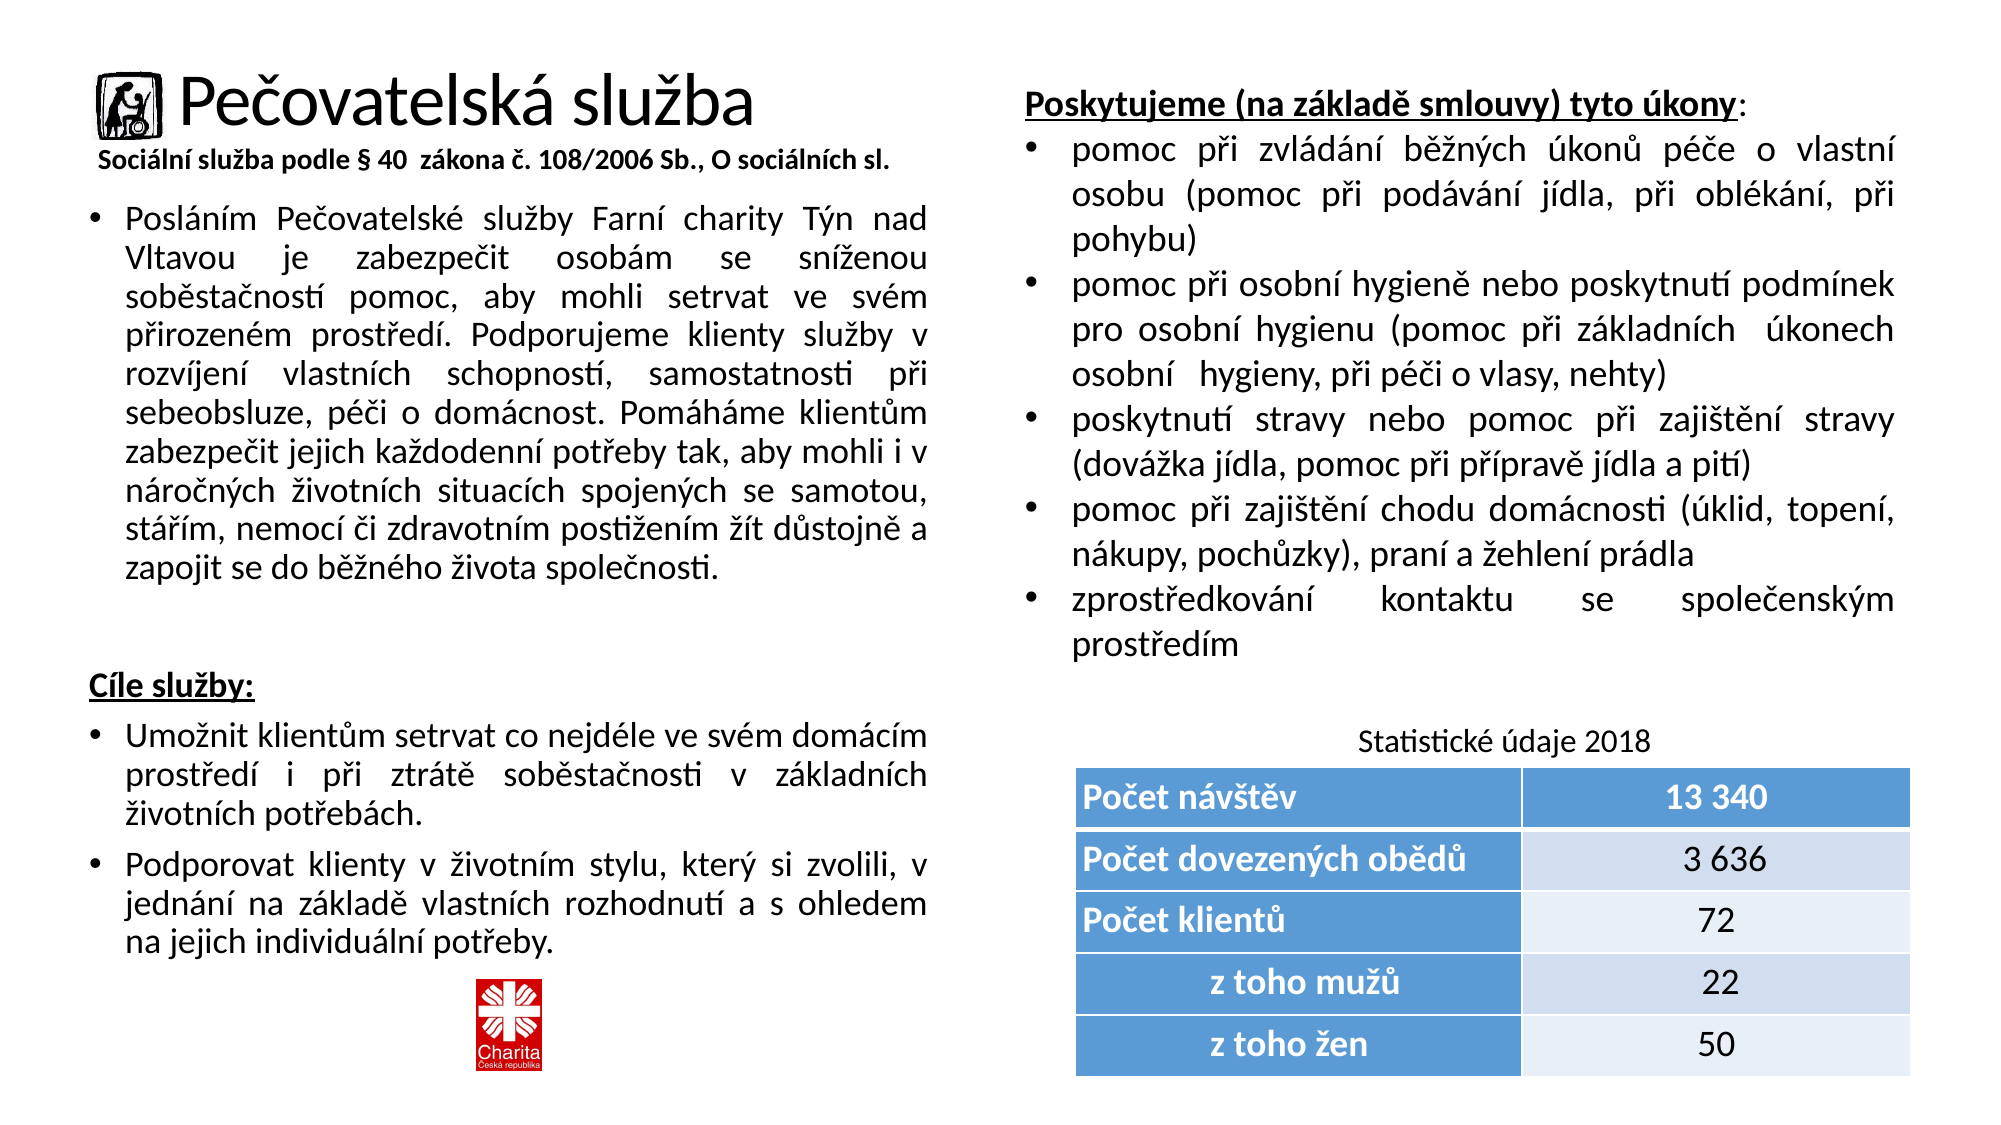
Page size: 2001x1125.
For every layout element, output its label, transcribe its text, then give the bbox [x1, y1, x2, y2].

table_cell 72 [1523, 892, 1910, 952]
picture [476, 979, 542, 1071]
table_cell 3 636 [1523, 832, 1910, 890]
table_cell 50 [1523, 1016, 1910, 1076]
table_header 13 340 [1523, 768, 1910, 827]
text_box Statistické údaje 2018 [1343, 711, 1695, 767]
table_header Počet návštěv [1076, 768, 1521, 827]
text_box Poskytujeme (na základě smlouvy) tyto úkony: pomoc při zvládání běžných úkonů péče o vlastní osobu (pomoc při podávání jídla, při oblékání, při pohybu) pomoc při osobní hygieně nebo poskytnutí podmínek pro osobní hygienu (pomoc při základních úkonech osobní hygieny, při péči o vlasy, nehty) poskytnutí stravy nebo pomoc při zajištění stravy (dovážka jídla, pomoc při přípravě jídla a pití) pomoc při zajištění chodu domácnosti (úklid, topení, nákupy, pochůzky), praní a žehlení prádla zprostředkování kontaktu se společenským prostředím [1010, 71, 1911, 672]
table_cell z toho žen [1076, 1016, 1521, 1076]
list Posláním Pečovatelské služby Farní charity Týn nad Vltavou je zabezpečit osobám se sníženou soběstačností pomoc, aby mohli setrvat ve svém přirozeném prostředí. Podporujeme klienty služby v rozvíjení vlastních schopností, samostatnosti při sebeobsluze, péči o domácnost. Pomáháme klientům zabezpečit jejich každodenní potřeby tak, aby mohli i v náročných životních situacích spojených se samotou, stářím, nemocí či zdravotním postižením žít důstojně a zapojit se do běžného života společnosti. Cíle služby: Umožnit klientům setrvat co nejdéle ve svém domácím prostředí i při ztrátě soběstačnosti v základních životních potřebách. Podporovat klienty v životním stylu, který si zvolili, v jednání na základě vlastních rozhodnutí a s ohledem na jejich individuální potřeby. [74, 191, 945, 980]
text_box Pečovatelská služba Sociální služba podle § 40 zákona č. 108/2006 Sb., O sociálních sl. [91, 43, 1011, 192]
table_cell 22 [1523, 954, 1910, 1014]
table_cell Počet dovezených obědů [1076, 832, 1521, 890]
table_cell Počet klientů [1076, 892, 1521, 952]
picture [91, 71, 167, 140]
table_cell z toho mužů [1076, 954, 1521, 1014]
